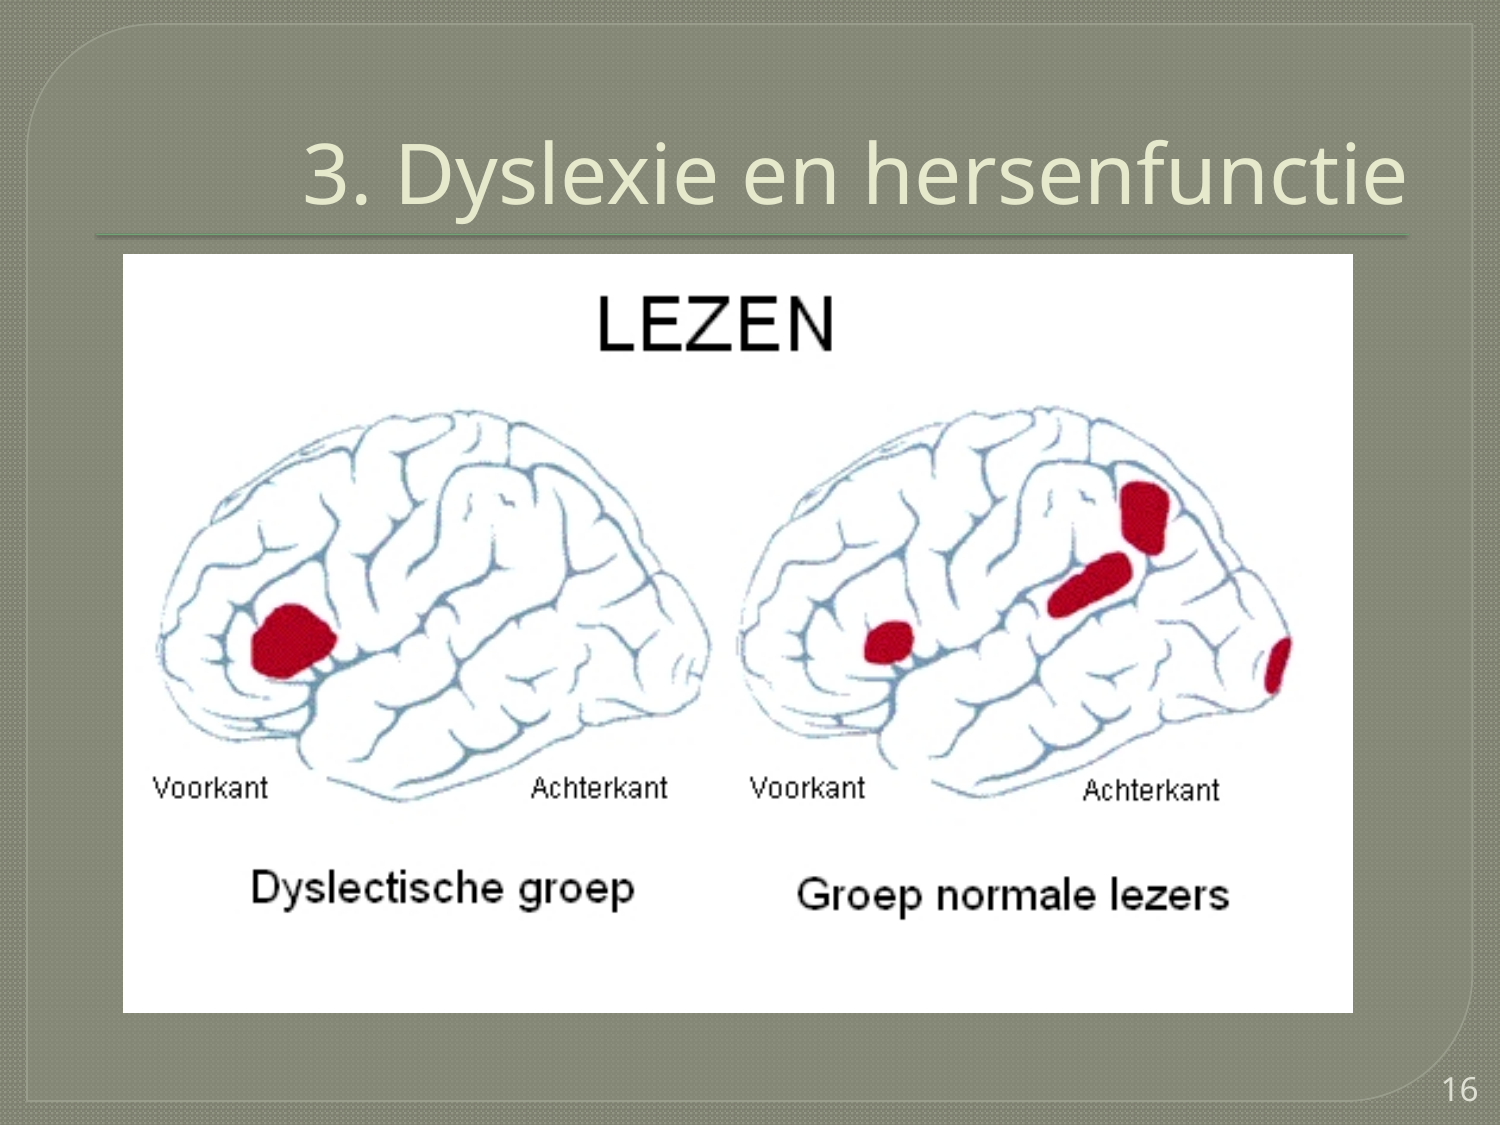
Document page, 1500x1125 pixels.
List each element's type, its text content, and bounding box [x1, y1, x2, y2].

title 3. Dyslexie en hersenfunctie [75, 41, 1425, 230]
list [123, 254, 1353, 1014]
slide_number 16 [1417, 1068, 1494, 1114]
